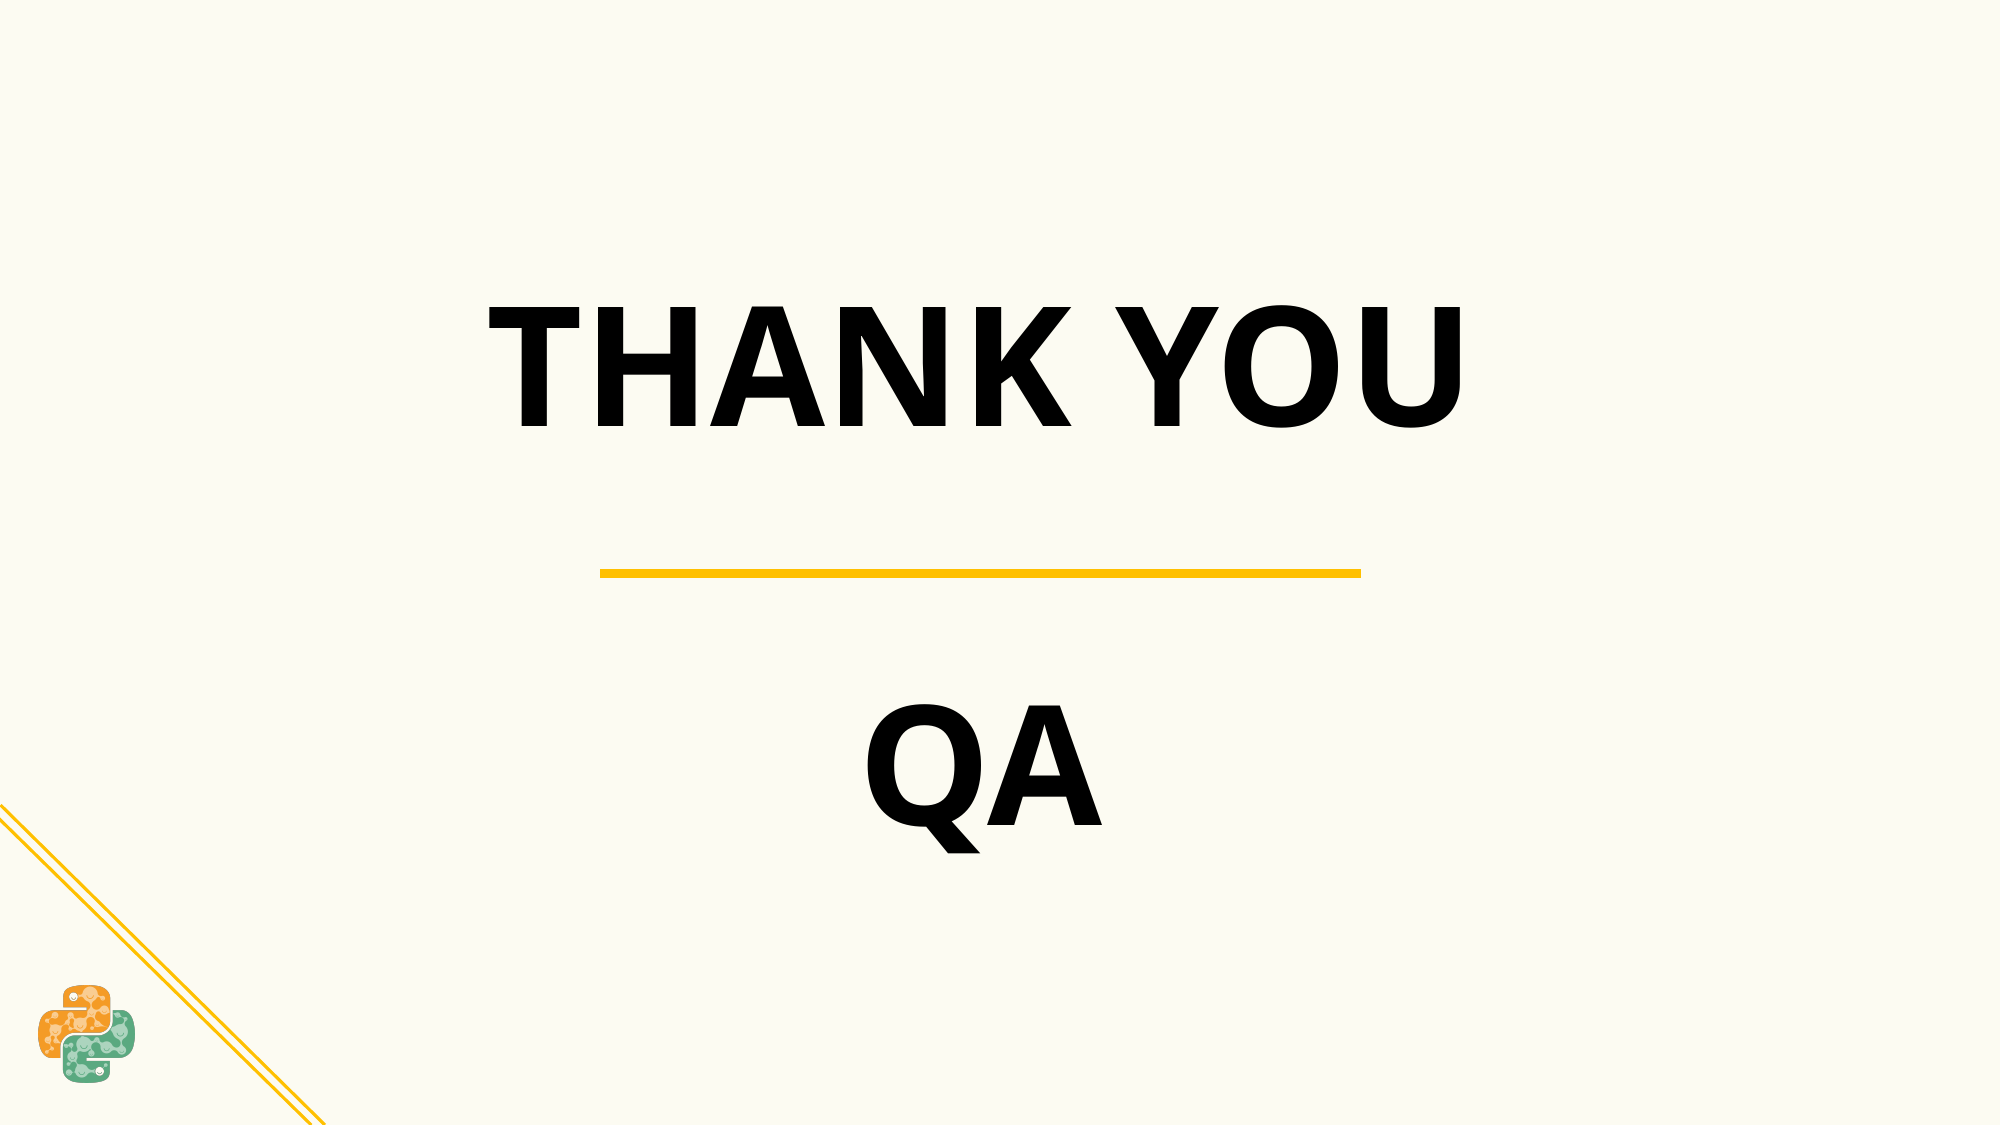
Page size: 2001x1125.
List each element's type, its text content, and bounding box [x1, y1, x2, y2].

text_box THANK YOU QA [471, 251, 1490, 867]
picture [38, 985, 135, 1083]
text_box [0, 805, 325, 1125]
